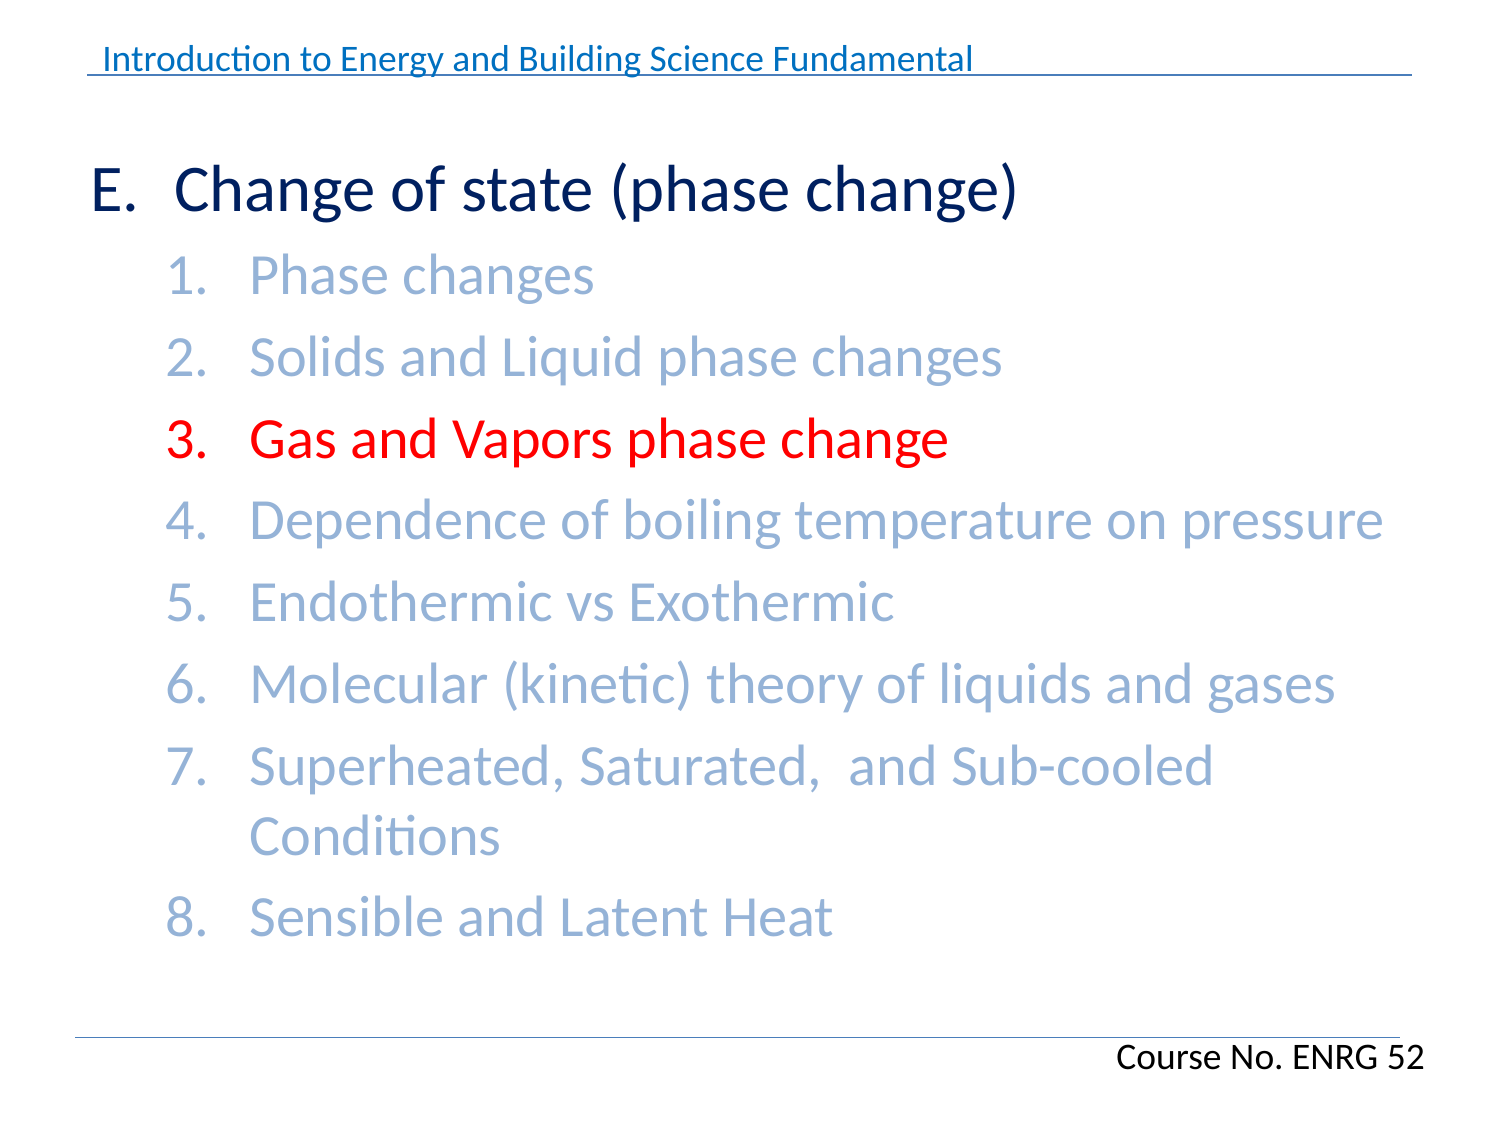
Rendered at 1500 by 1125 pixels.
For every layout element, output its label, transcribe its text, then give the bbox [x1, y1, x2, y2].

list Change of state (phase change) Phase changes Solids and Liquid phase changes Gas and Vapors phase change Dependence of boiling temperature on pressure Endothermic vs Exothermic Molecular (kinetic) theory of liquids and gases Superheated, Saturated, and Sub-cooled Conditions Sensible and Latent Heat [75, 137, 1425, 1125]
